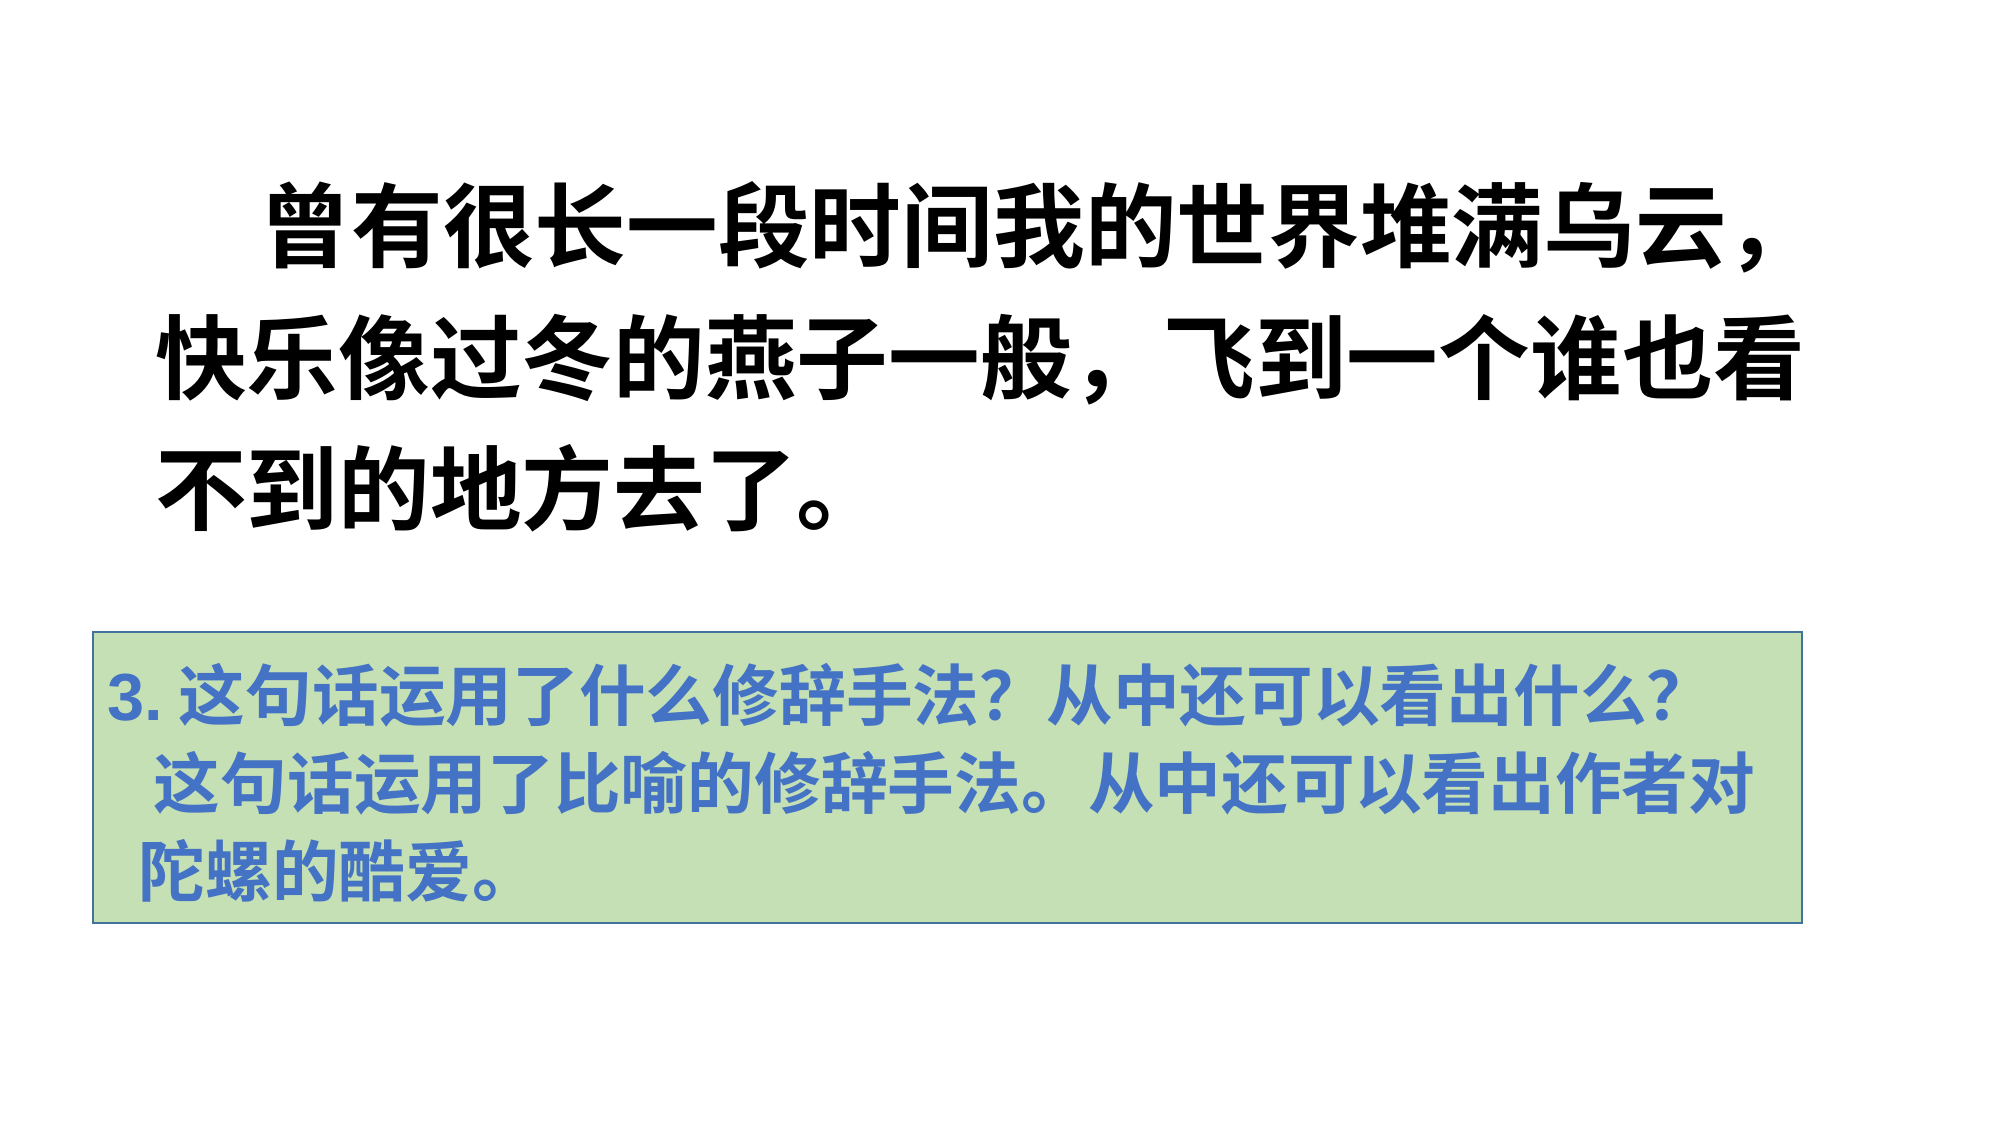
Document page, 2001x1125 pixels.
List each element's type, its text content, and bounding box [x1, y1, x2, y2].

text_box 3.这句话运用了什么修辞手法？从中还可以看出什么？ 这句话运用了比喻的修辞手法。从中还可以看出作者对 陀螺的酷爱。 [92, 631, 1803, 924]
text_box 曾有很长一段时间我的世界堆满乌云，快乐像过冬的燕子一般，飞到一个谁也看不到的地方去了。 [140, 139, 1822, 550]
